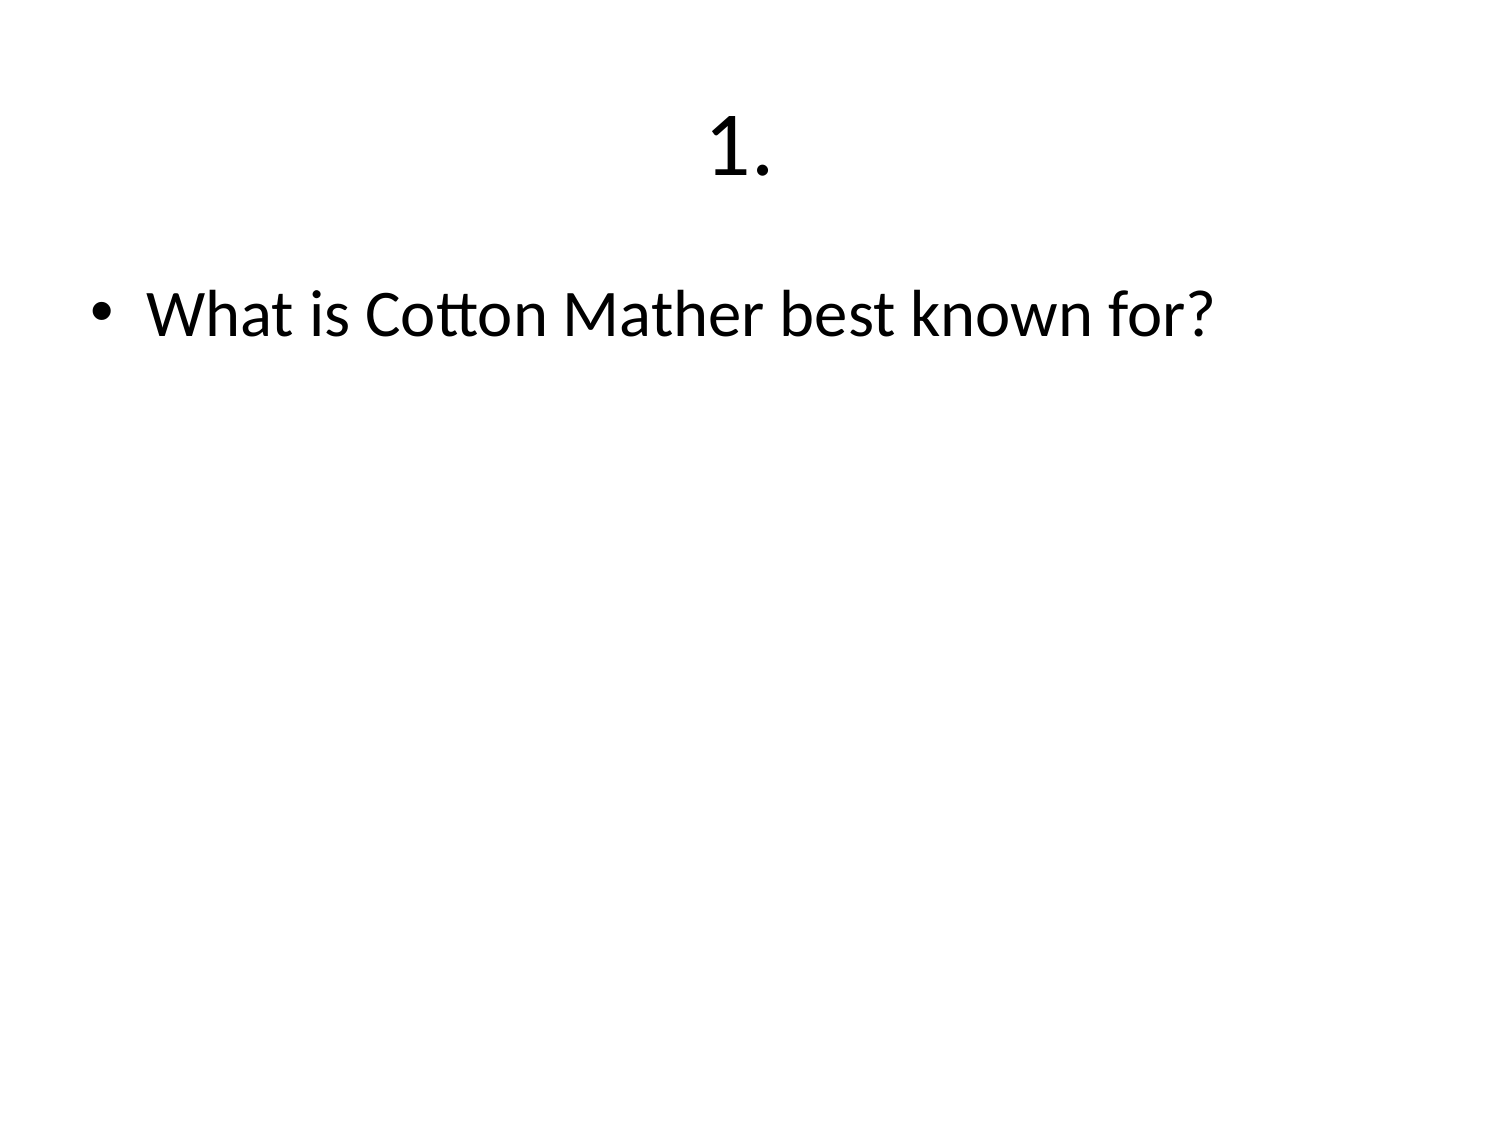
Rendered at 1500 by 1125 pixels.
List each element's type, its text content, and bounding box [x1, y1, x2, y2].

list What is Cotton Mather best known for? [75, 262, 1425, 1005]
title 1. [75, 45, 1425, 233]
